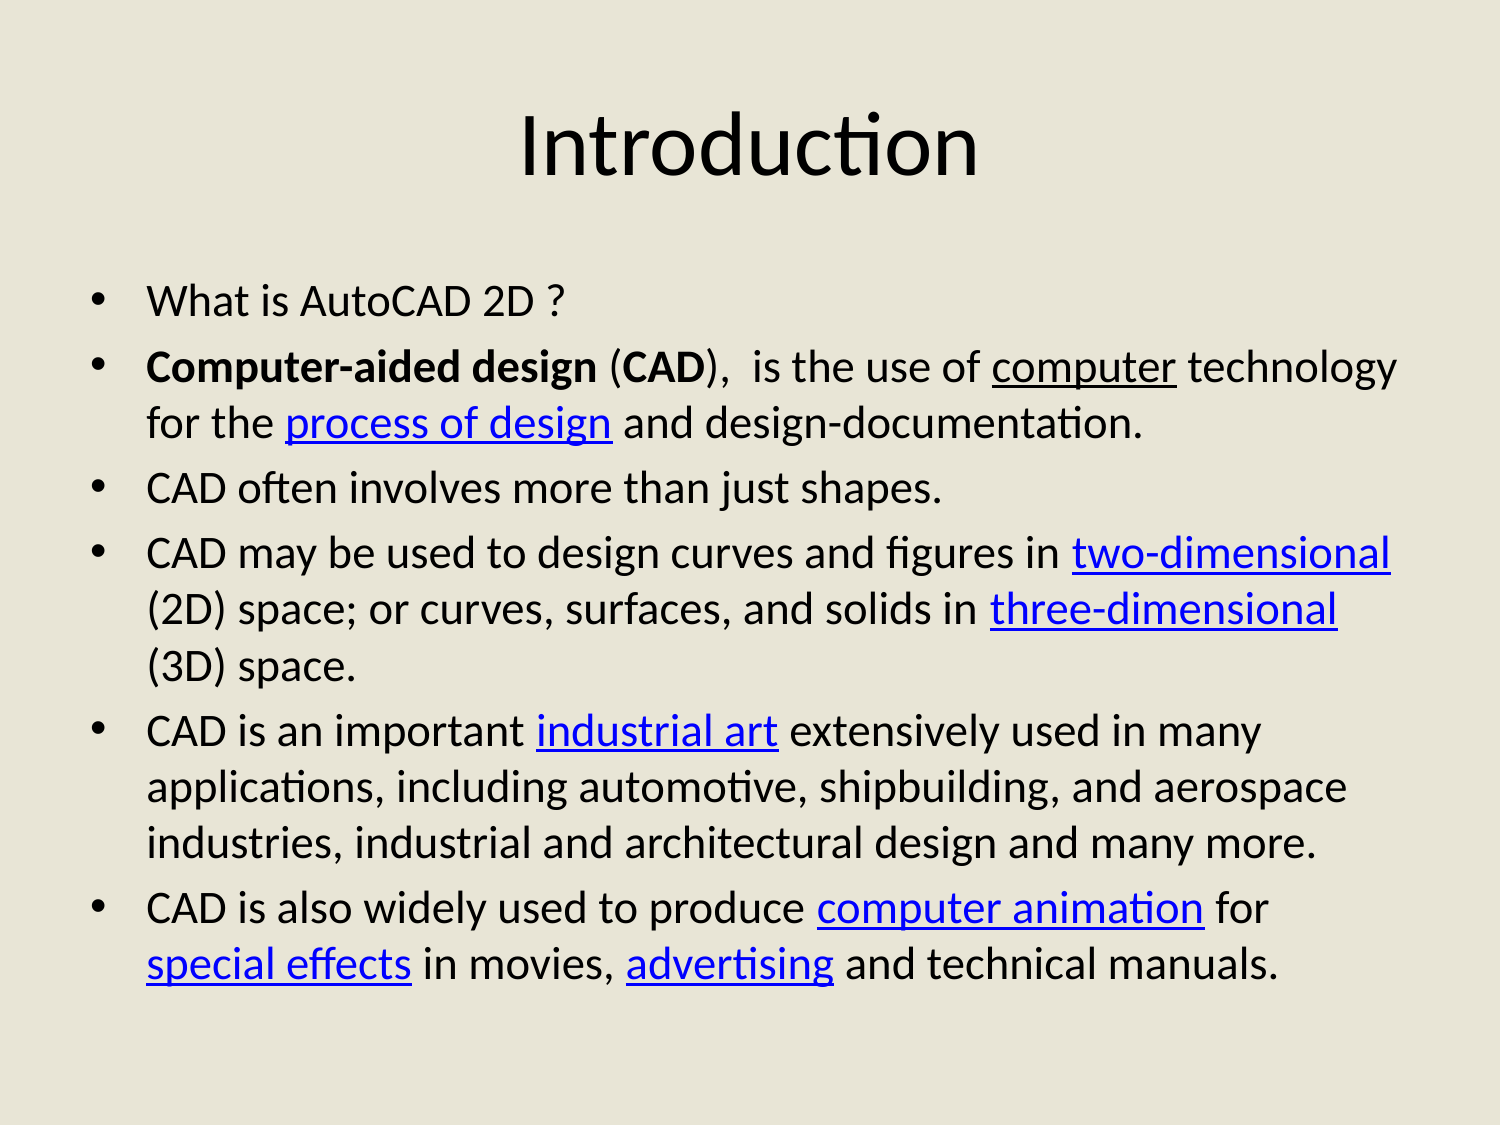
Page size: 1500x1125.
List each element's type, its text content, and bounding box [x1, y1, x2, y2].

title Introduction [75, 45, 1425, 233]
list What is AutoCAD 2D ? Computer-aided design (CAD), is the use of computer technology for the process of design and design-documentation. CAD often involves more than just shapes. CAD may be used to design curves and figures in two-dimensional (2D) space; or curves, surfaces, and solids in three-dimensional (3D) space. CAD is an important industrial art extensively used in many applications, including automotive, shipbuilding, and aerospace industries, industrial and architectural design and many more. CAD is also widely used to produce computer animation for special effects in movies, advertising and technical manuals. [75, 262, 1425, 1005]
